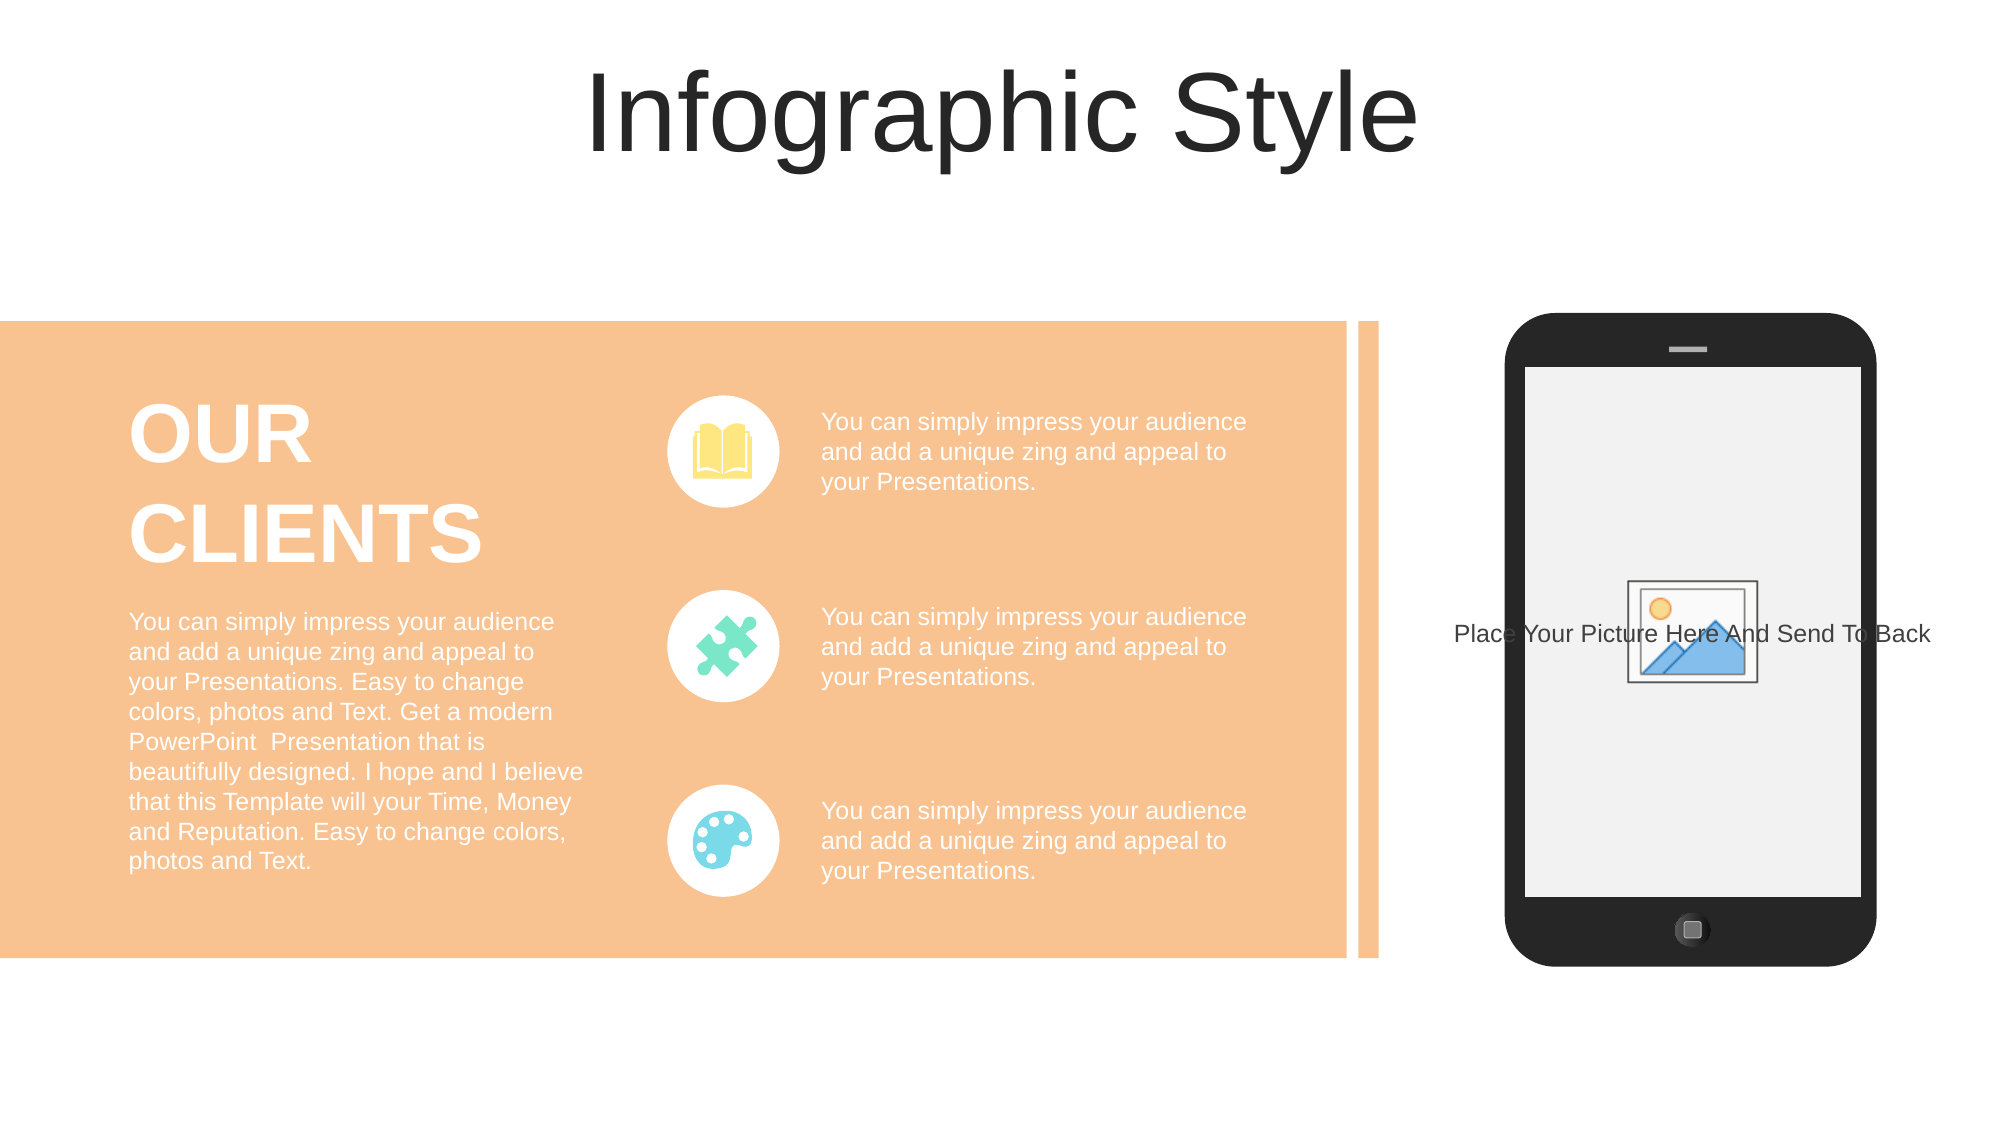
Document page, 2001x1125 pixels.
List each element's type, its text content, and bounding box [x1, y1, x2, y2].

text_box [666, 588, 781, 704]
picture [1525, 367, 1861, 897]
text_box You can simply impress your audience and add a unique zing and appeal to your Presentations. [803, 398, 1279, 504]
text_box You can simply impress your audience and add a unique zing and appeal to your Presentations. Easy to change colors, photos and Text. Get a modern PowerPoint Presentation that is beautifully designed. I hope and I believe that this Template will your Time, Money and Reputation. Easy to change colors, photos and Text. [113, 597, 605, 883]
text_box You can simply impress your audience and add a unique zing and appeal to your Presentations. [803, 593, 1279, 698]
text_box [691, 422, 753, 480]
text_box You can simply impress your audience and add a unique zing and appeal to your Presentations. [803, 787, 1279, 893]
text_box [694, 613, 760, 679]
text_box [666, 783, 781, 898]
text_box [691, 809, 753, 870]
text_box [666, 394, 781, 509]
text_box OUR CLIENTS [113, 371, 629, 587]
list Infographic Style [53, 55, 1952, 175]
